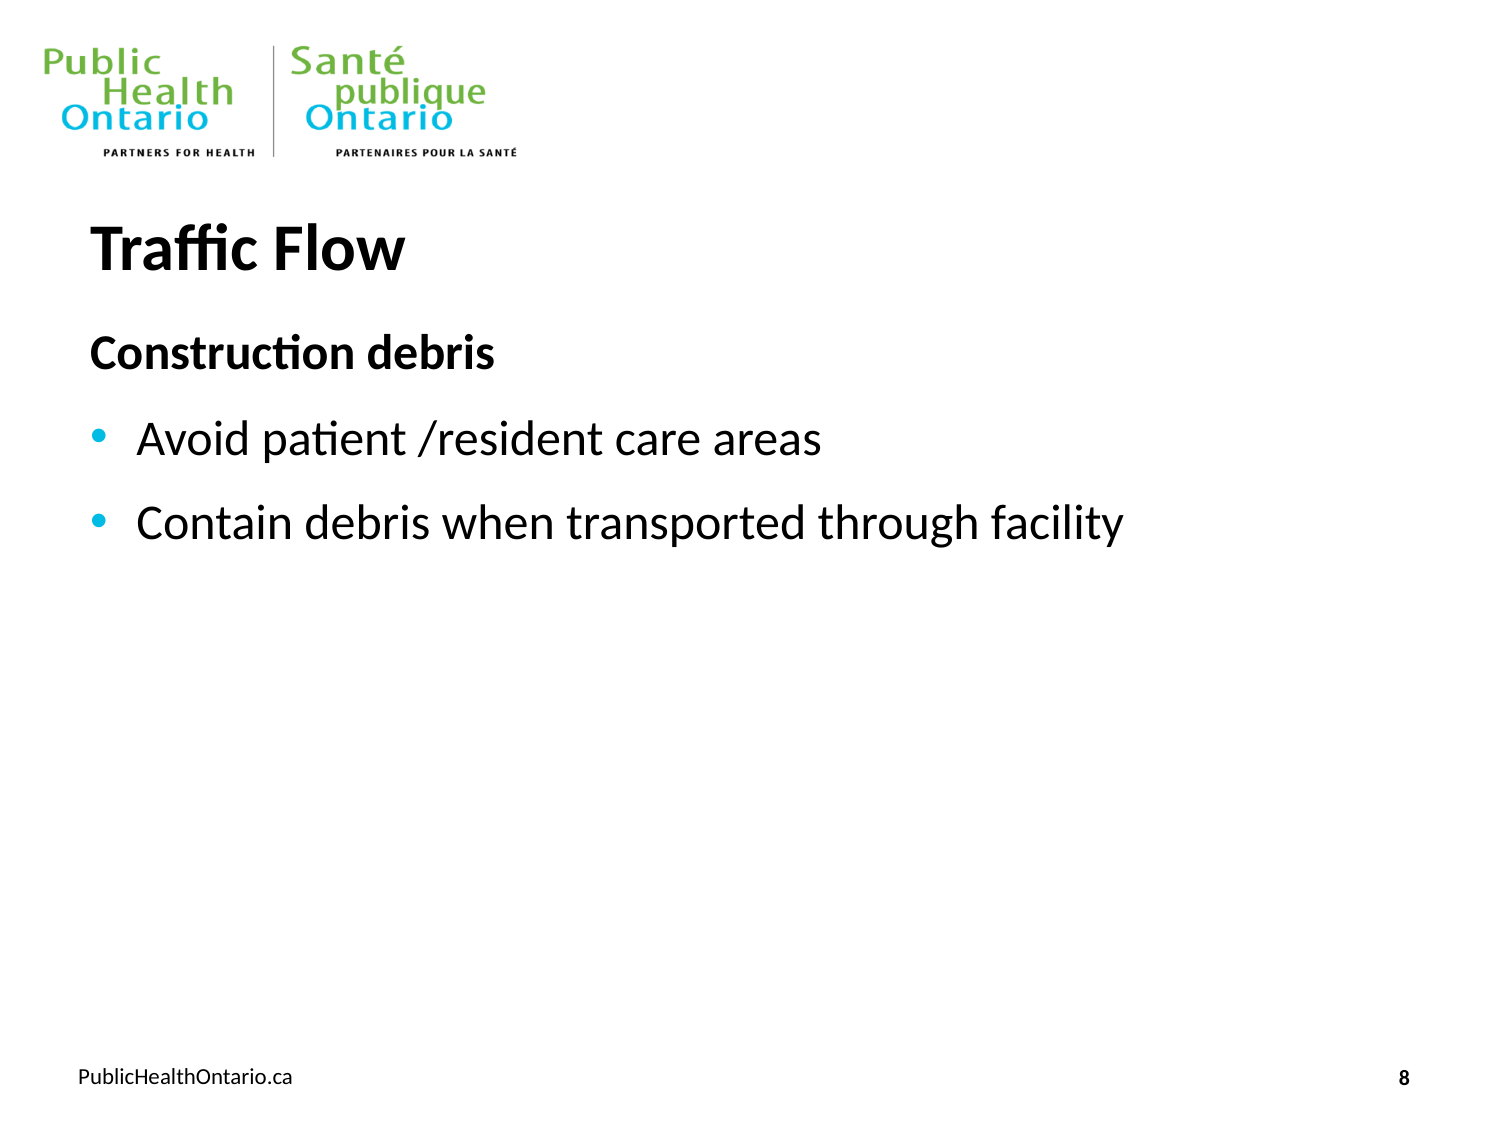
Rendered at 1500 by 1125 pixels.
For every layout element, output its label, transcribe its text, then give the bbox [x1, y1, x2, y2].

title Traffic Flow [75, 187, 1425, 300]
picture [37, 37, 525, 165]
list Construction debris Avoid patient /resident care areas Contain debris when transported through facility [75, 312, 1425, 1038]
slide_number 8 [1287, 1057, 1425, 1096]
